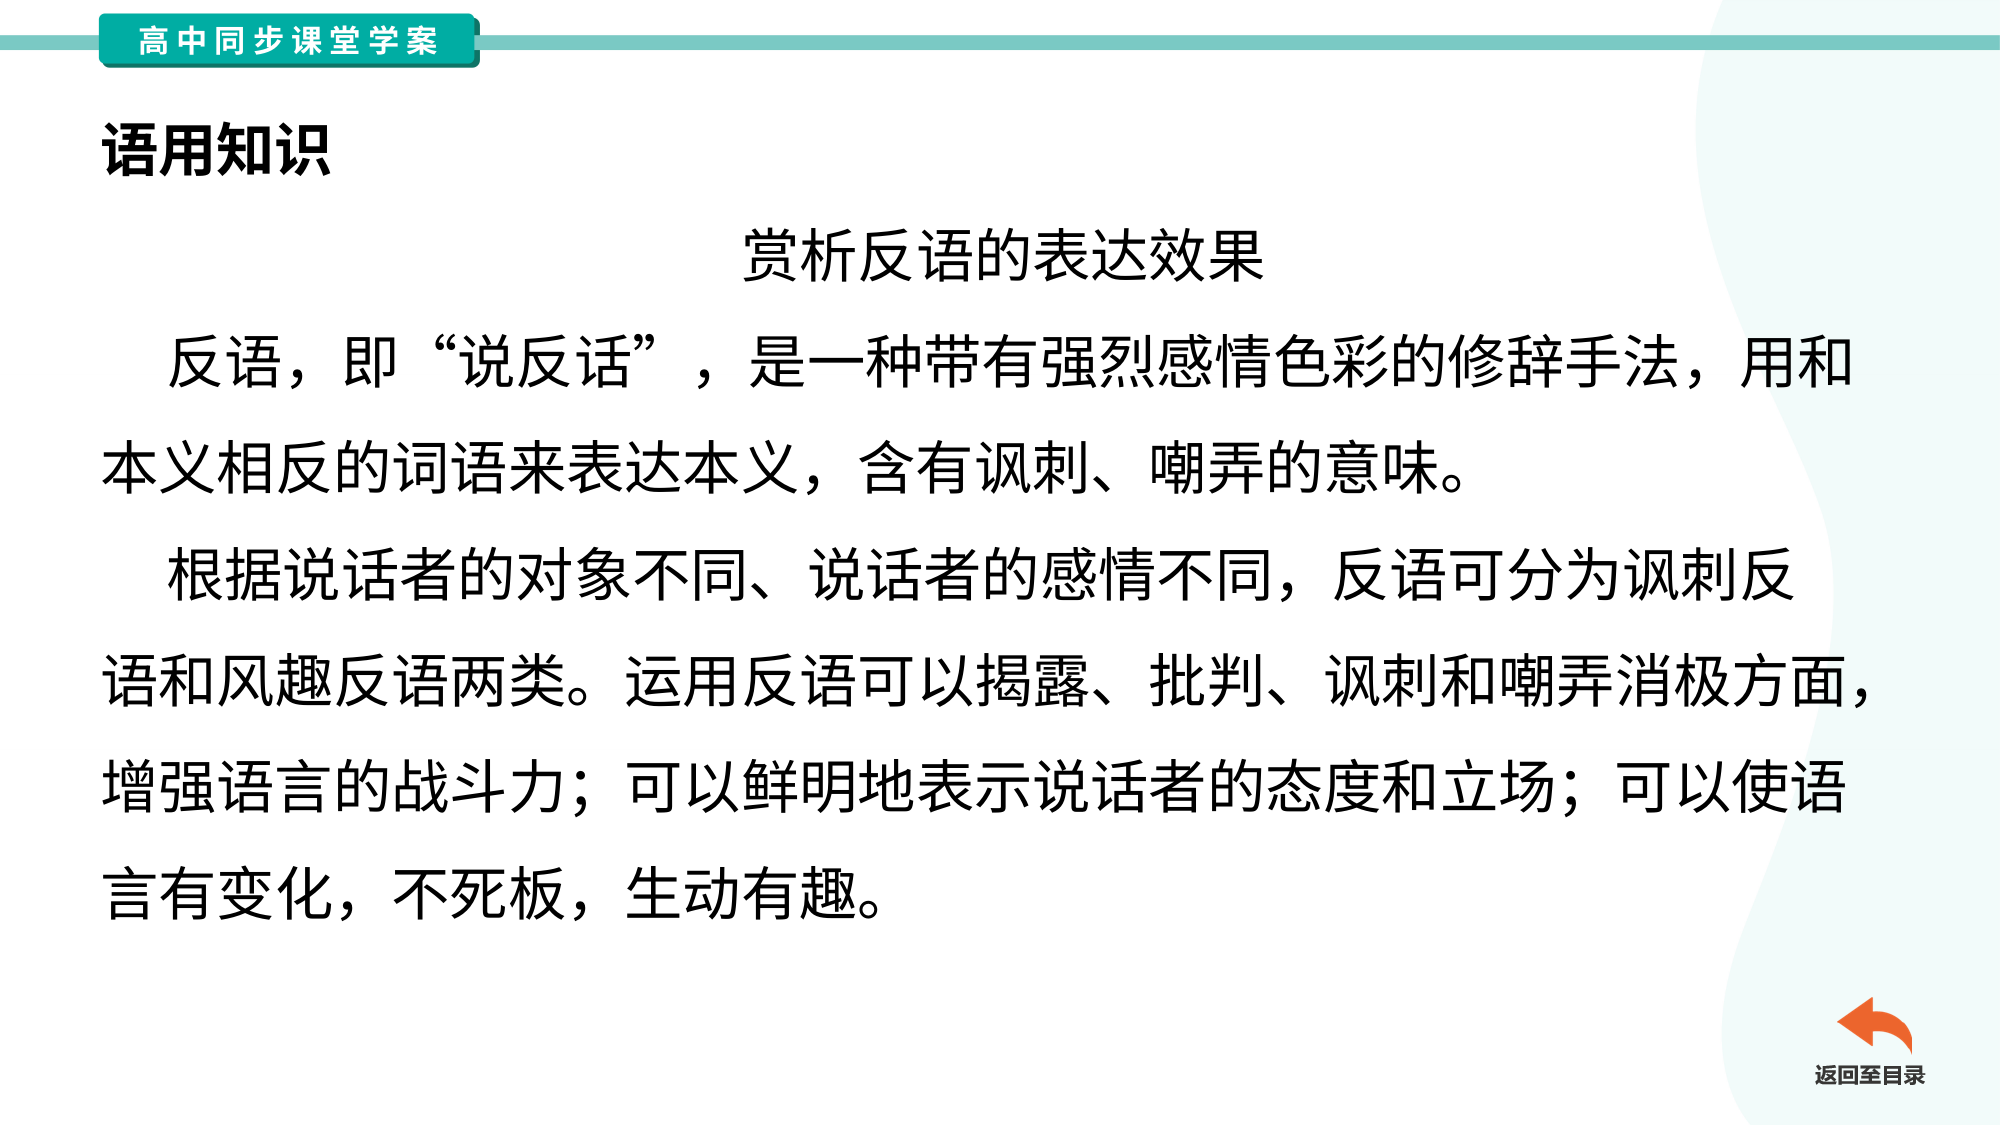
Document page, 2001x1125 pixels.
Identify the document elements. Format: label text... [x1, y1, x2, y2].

text_box 语用知识 赏析反语的表达效果 反语，即“说反话”，是一种带有强烈感情色彩的修辞手法，用和 本义相反的词语来表达本义，含有讽刺、嘲弄的意味。 根据说话者的对象不同、说话者的感情不同，反语可分为讽刺反 语和风趣反语两类。运用反语可以揭露、批判、讽刺和嘲弄消极方面， 增强语言的战斗力；可以鲜明地表示说话者的态度和立场；可以使语 言有变化，不死板，生动有趣。 [100, 76, 1899, 927]
picture [0, 0, 2000, 1125]
